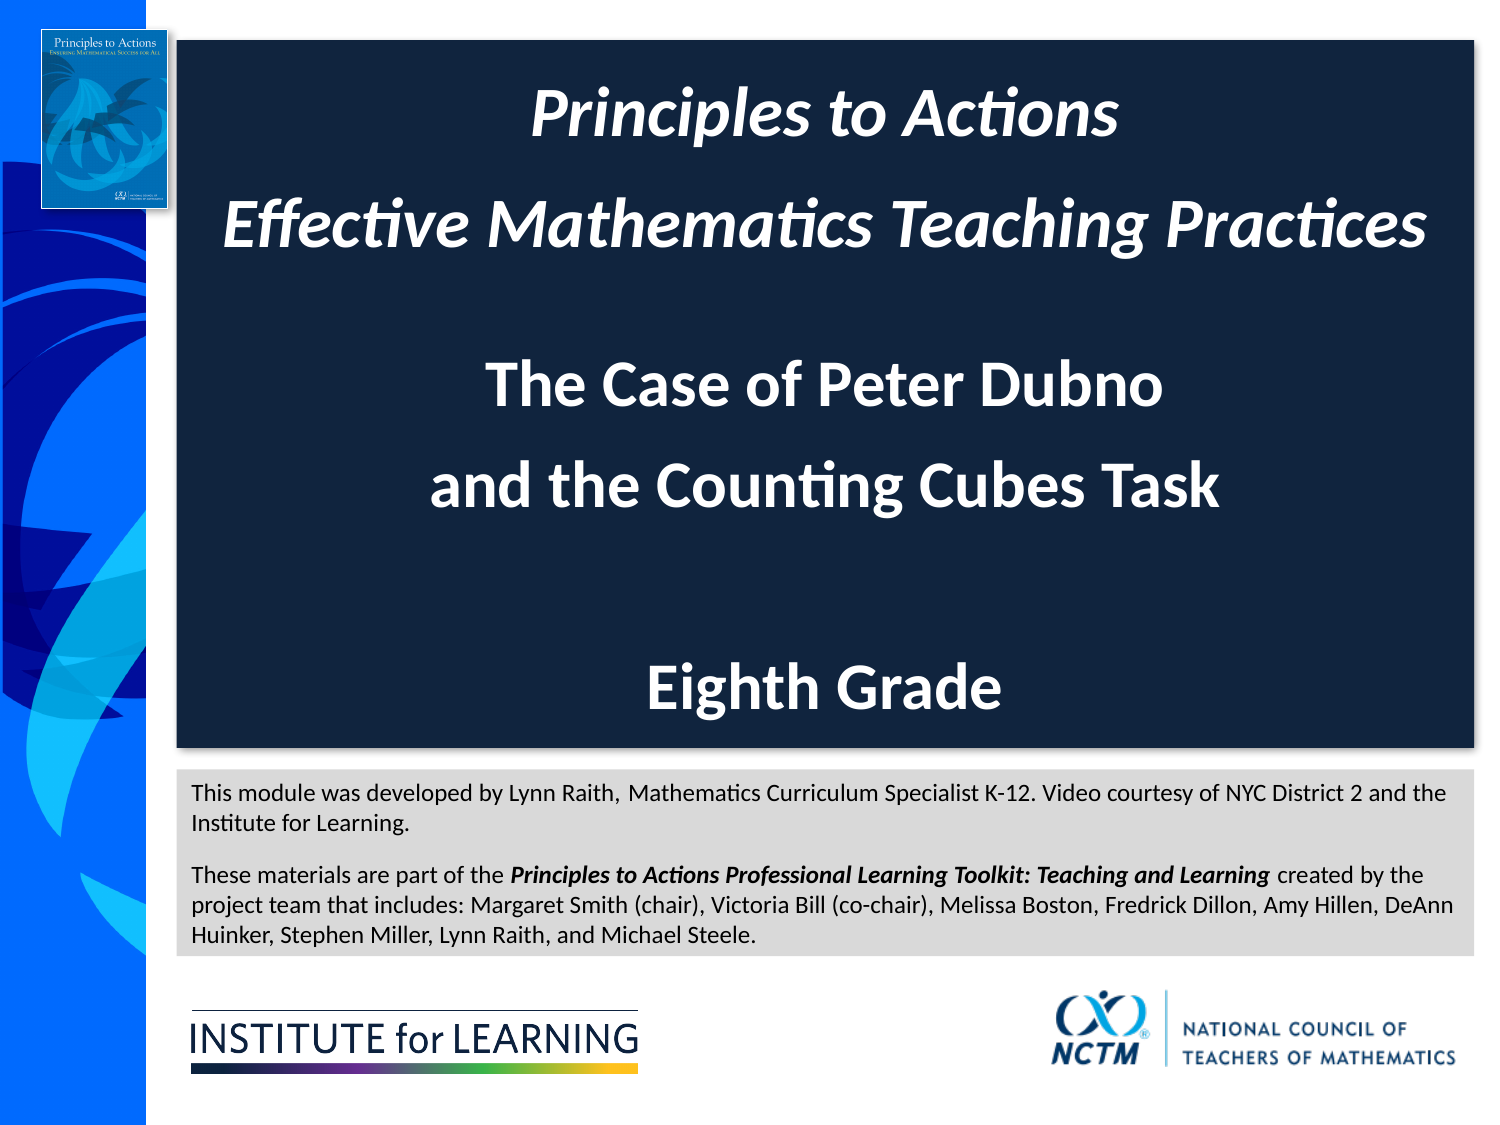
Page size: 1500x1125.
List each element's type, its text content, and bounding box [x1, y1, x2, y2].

text_box This module was developed by Lynn Raith, Mathematics Curriculum Specialist K-12. Video courtesy of NYC District 2 and the Institute for Learning. These materials are part of the Principles to Actions Professional Learning Toolkit: Teaching and Learning created by the project team that includes: Margaret Smith (chair), Victoria Bill (co-chair), Melissa Boston, Fredrick Dillon, Amy Hillen, DeAnn Huinker, Stephen Miller, Lynn Raith, and Michael Steele. [176, 769, 1475, 957]
text_box Principles to Actions Effective Mathematics Teaching Practices The Case of Peter Dubno and the Counting Cubes Task Eighth Grade [176, 40, 1475, 748]
picture [1034, 969, 1474, 1085]
picture [0, 0, 168, 1125]
picture [190, 1010, 639, 1074]
